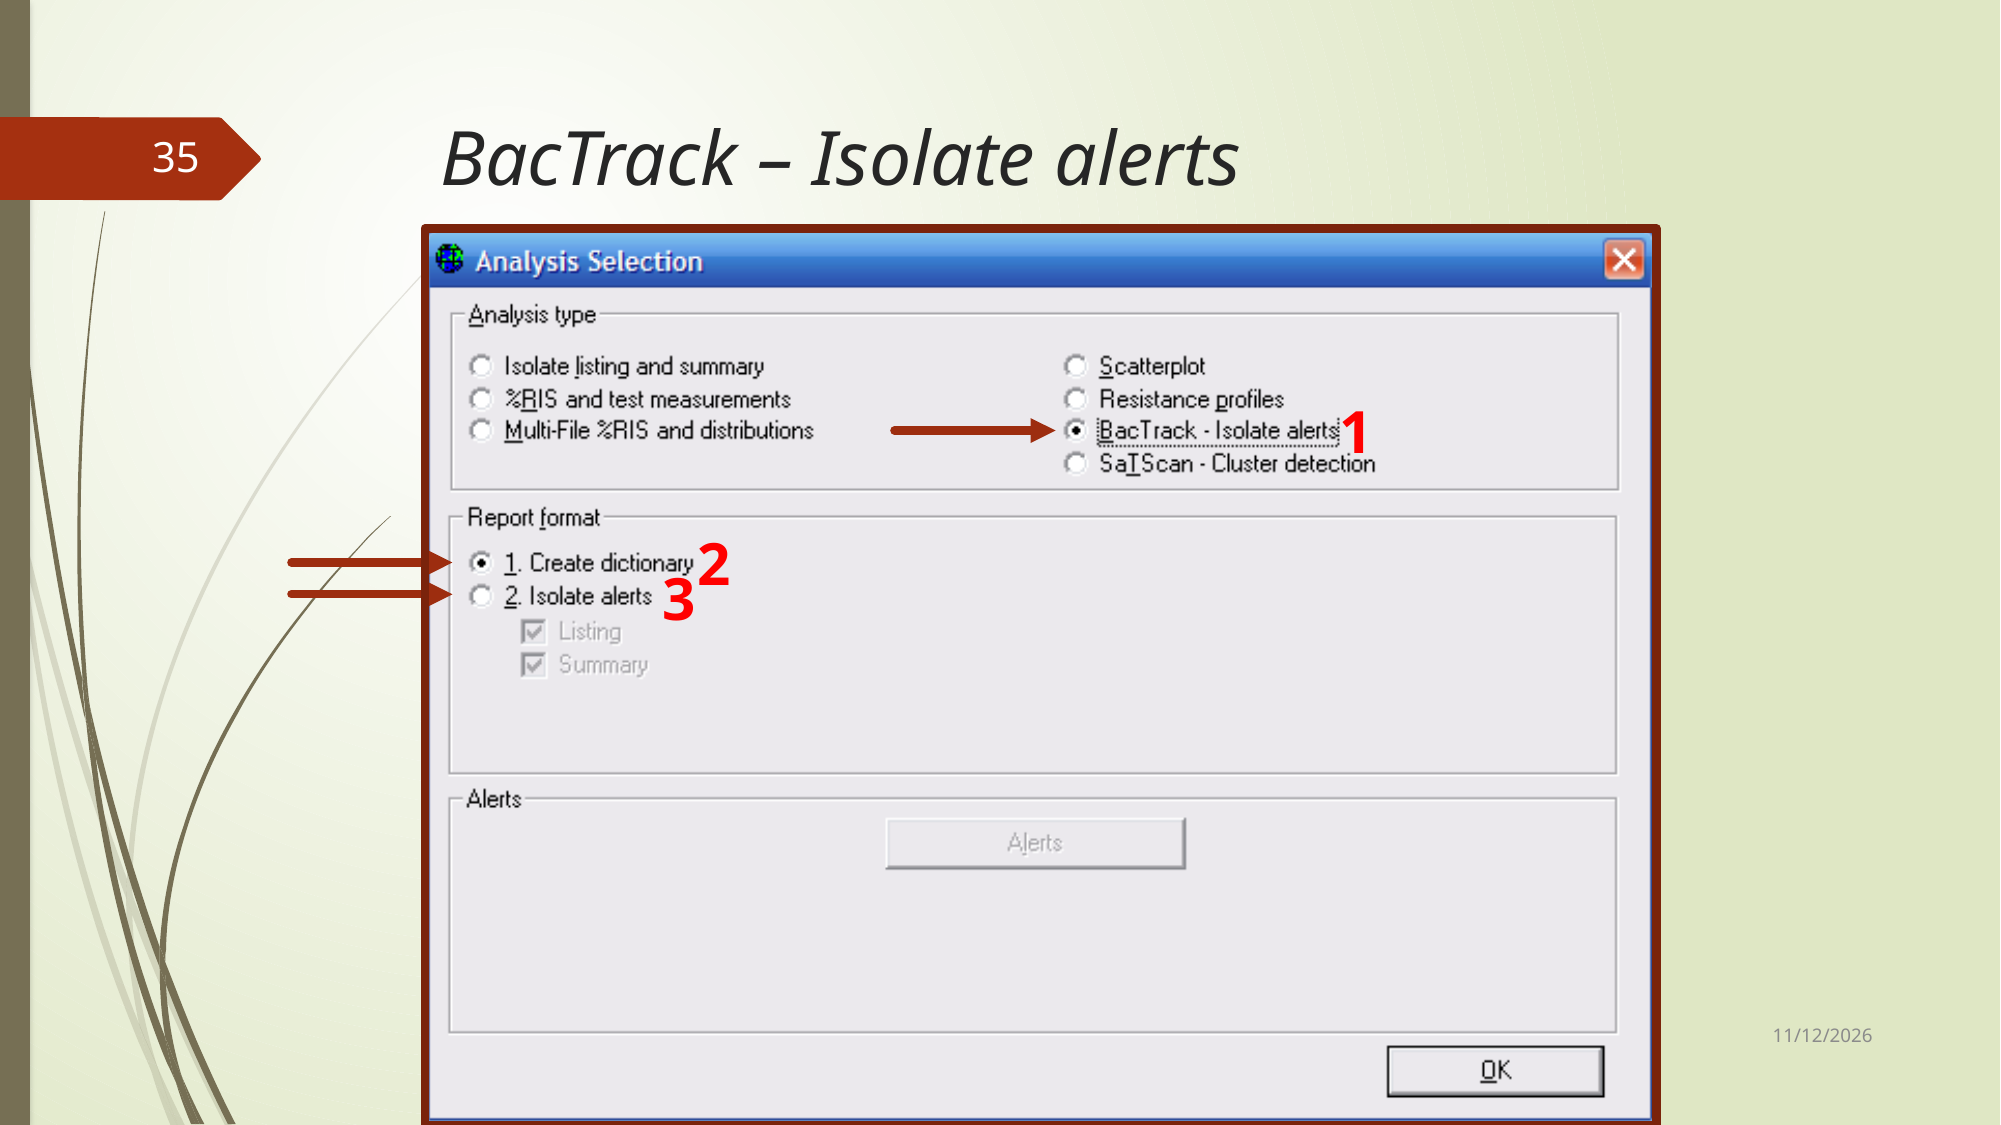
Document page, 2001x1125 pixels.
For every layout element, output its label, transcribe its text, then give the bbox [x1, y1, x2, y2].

title BacTrack – Isolate alerts [425, 102, 1888, 313]
slide_number 35 [87, 129, 216, 190]
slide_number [1699, 1005, 1888, 1067]
picture [424, 228, 1657, 1125]
